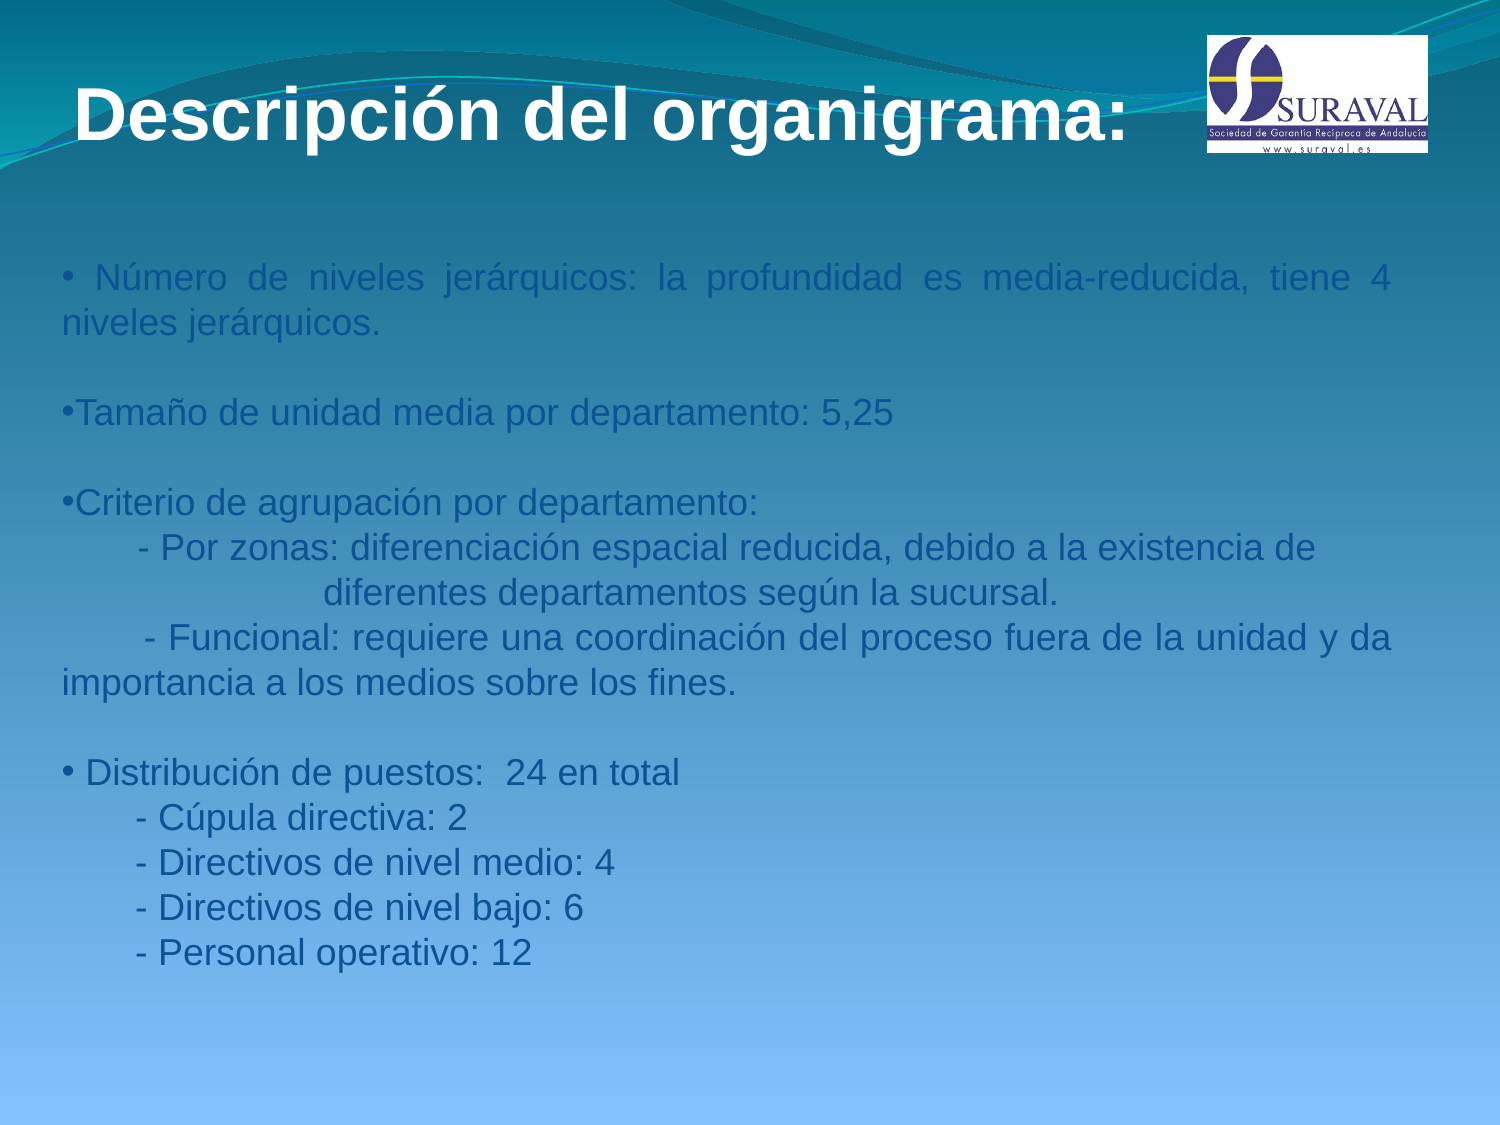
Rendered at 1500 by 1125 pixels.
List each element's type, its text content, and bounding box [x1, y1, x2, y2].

text_box Número de niveles jerárquicos: la profundidad es media-reducida, tiene 4 niveles jerárquicos. Tamaño de unidad media por departamento: 5,25 Criterio de agrupación por departamento: - Por zonas: diferenciación espacial reducida, debido a la existencia de diferentes departamentos según la sucursal. - Funcional: requiere una coordinación del proceso fuera de la unidad y da importancia a los medios sobre los fines. Distribución de puestos: 24 en total - Cúpula directiva: 2 - Directivos de nivel medio: 4 - Directivos de nivel bajo: 6 - Personal operativo: 12 [46, 246, 1407, 981]
text_box Descripción del organigrama: [58, 58, 1172, 164]
picture [1206, 34, 1429, 153]
